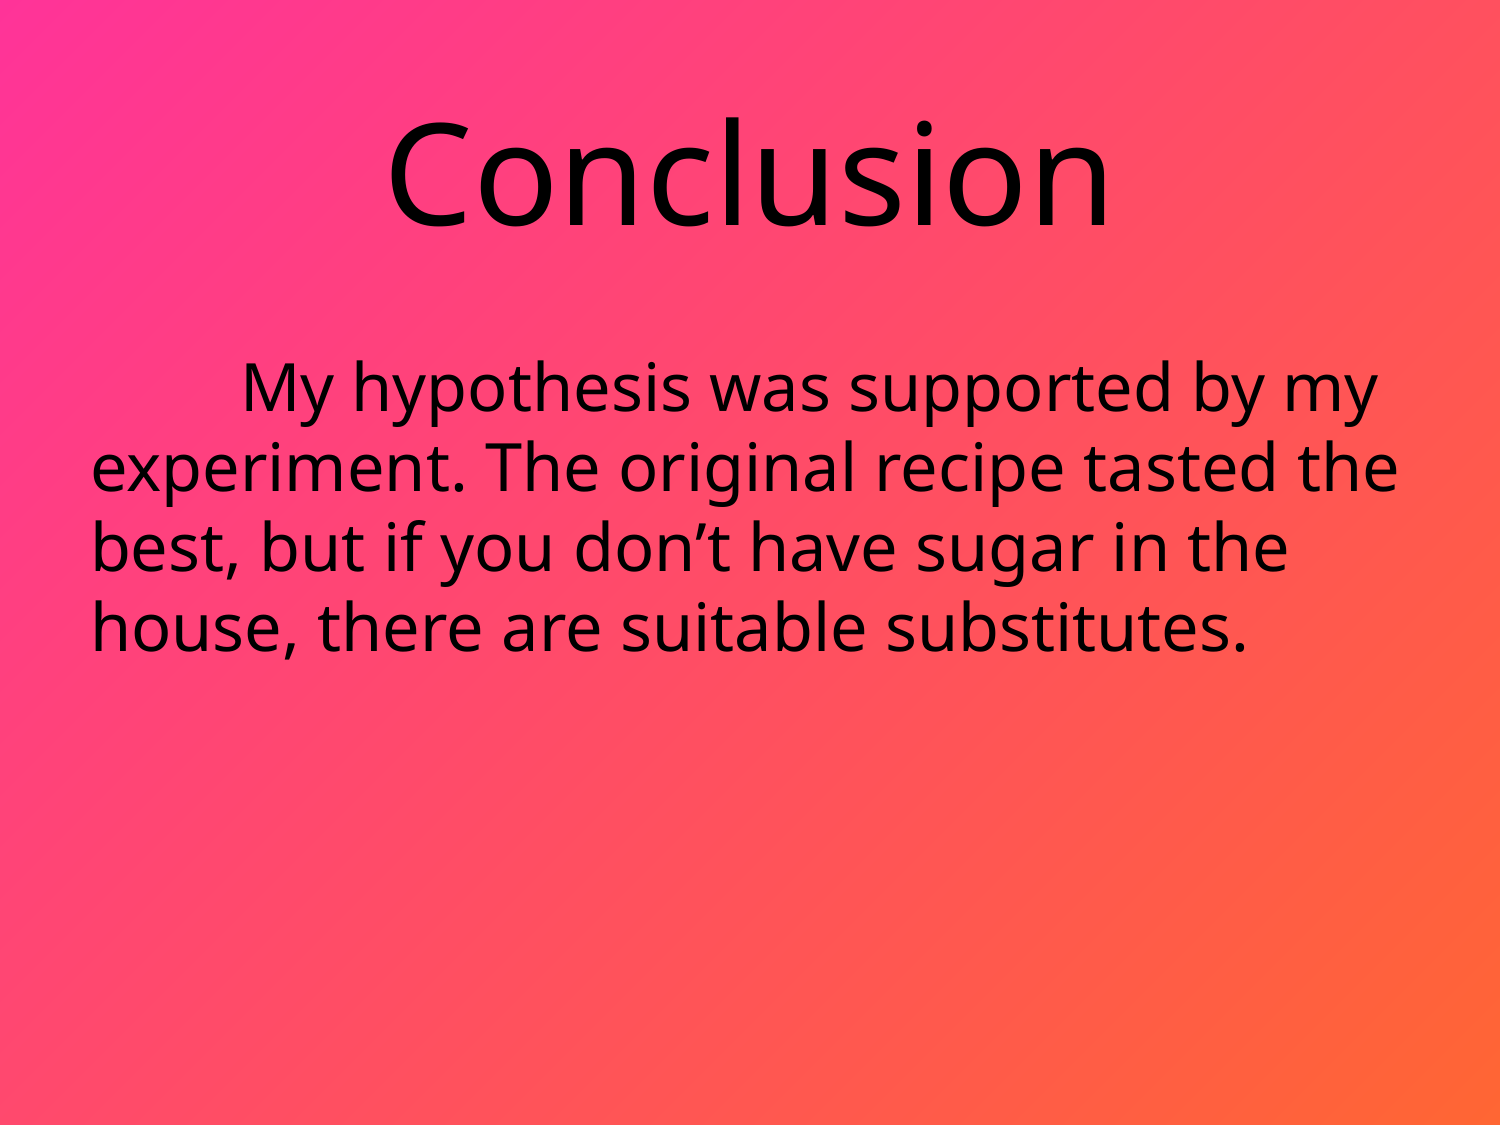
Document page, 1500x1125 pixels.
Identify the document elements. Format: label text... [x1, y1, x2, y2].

title Conclusion [0, 75, 1500, 263]
list My hypothesis was supported by my experiment. The original recipe tasted the best, but if you don’t have sugar in the house, there are suitable substitutes. [75, 337, 1425, 1063]
